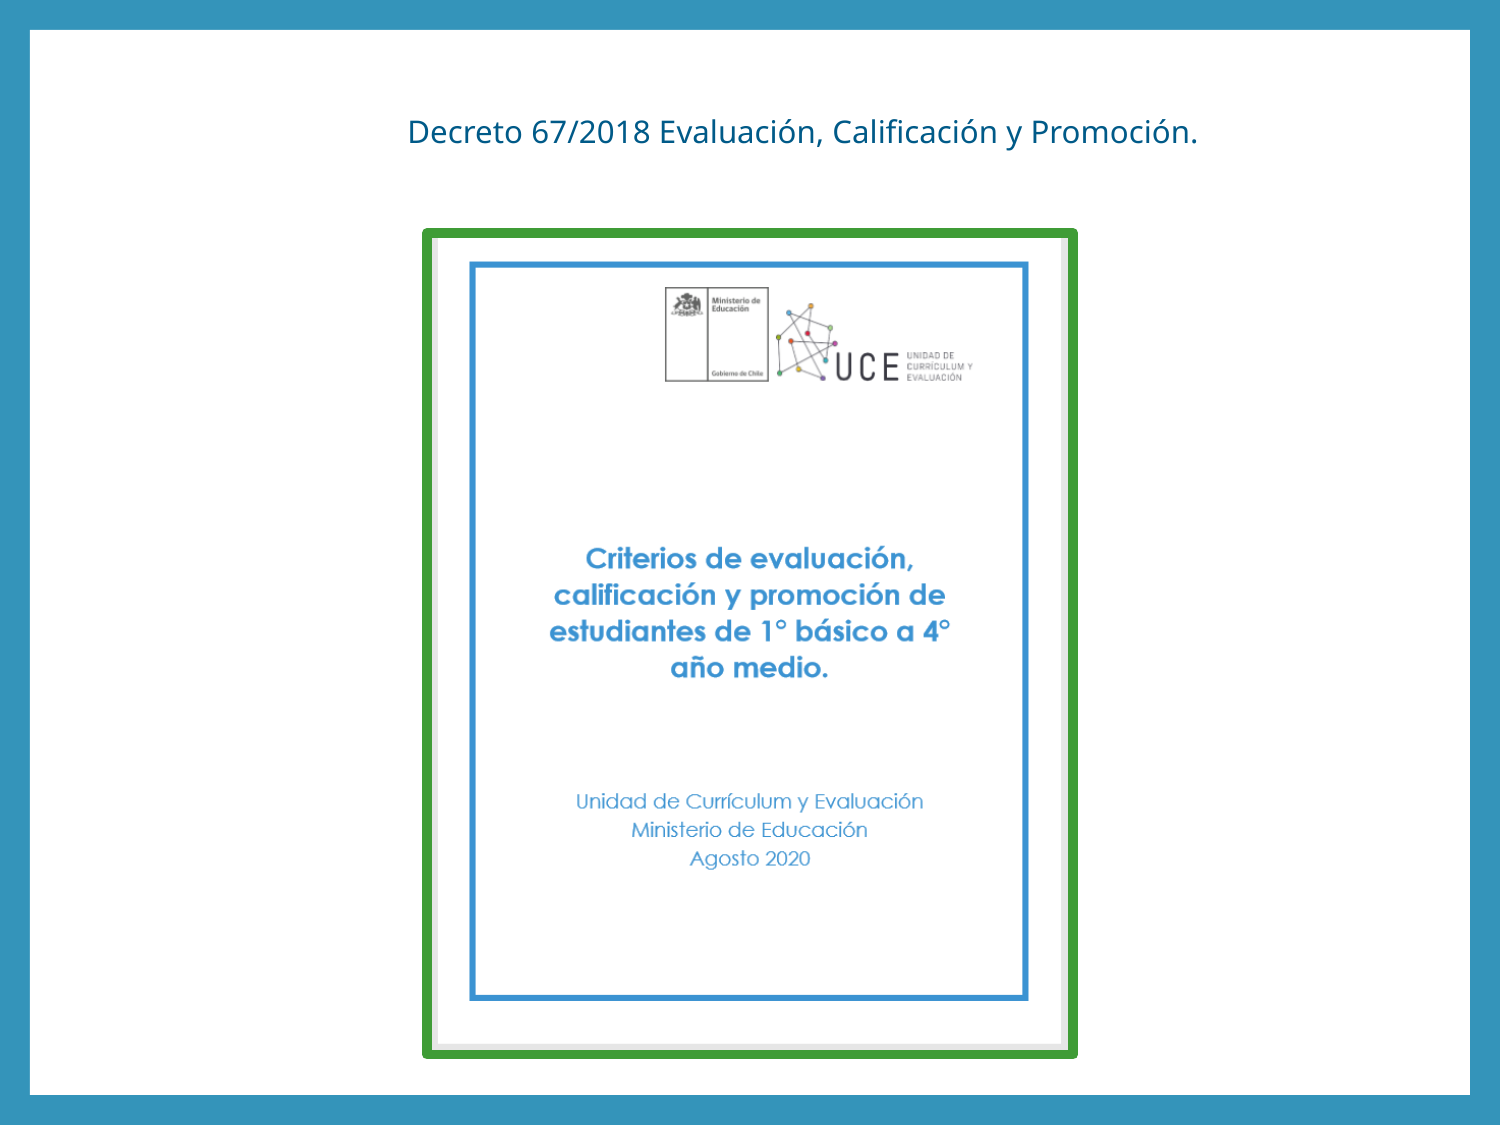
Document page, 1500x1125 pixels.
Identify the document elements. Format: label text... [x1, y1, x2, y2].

title Decreto 67/2018 Evaluación, Calificación y Promoción. [196, 41, 1412, 264]
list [431, 237, 1069, 1051]
